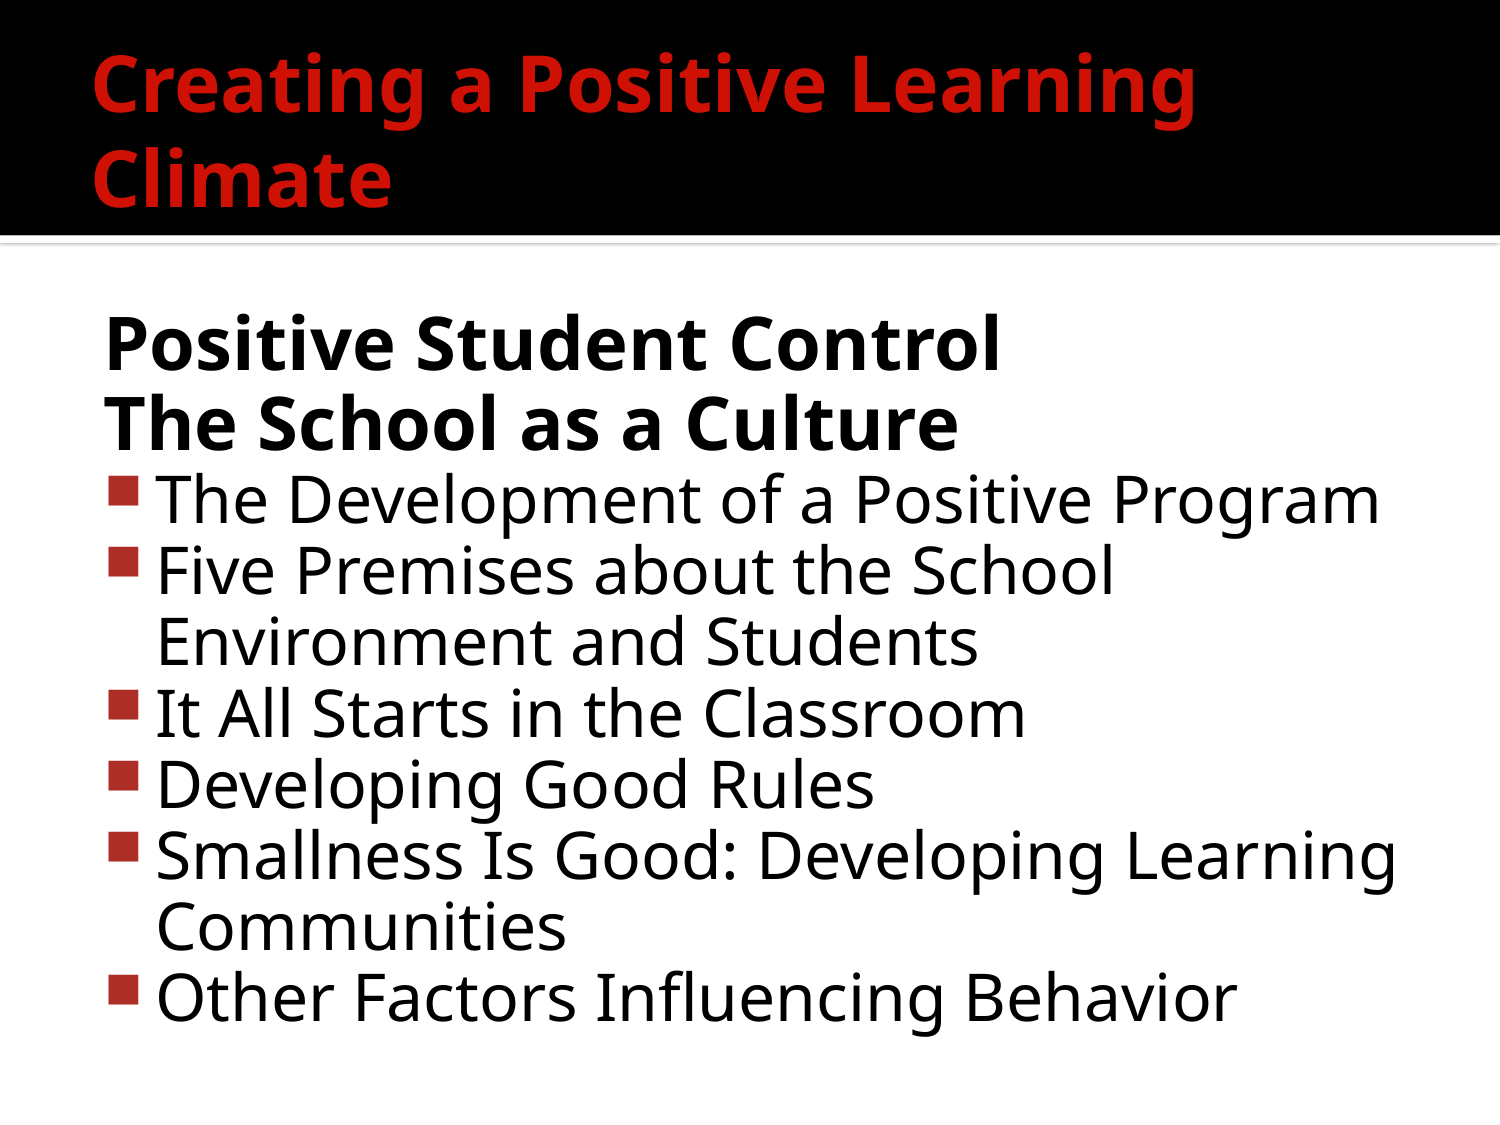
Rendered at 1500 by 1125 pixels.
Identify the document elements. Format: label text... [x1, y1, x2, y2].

title Creating a Positive Learning Climate [75, 25, 1425, 231]
list Positive Student Control The School as a Culture The Development of a Positive Program Five Premises about the School Environment and Students It All Starts in the Classroom Developing Good Rules Smallness Is Good: Developing Learning Communities Other Factors Influencing Behavior [75, 291, 1425, 1050]
